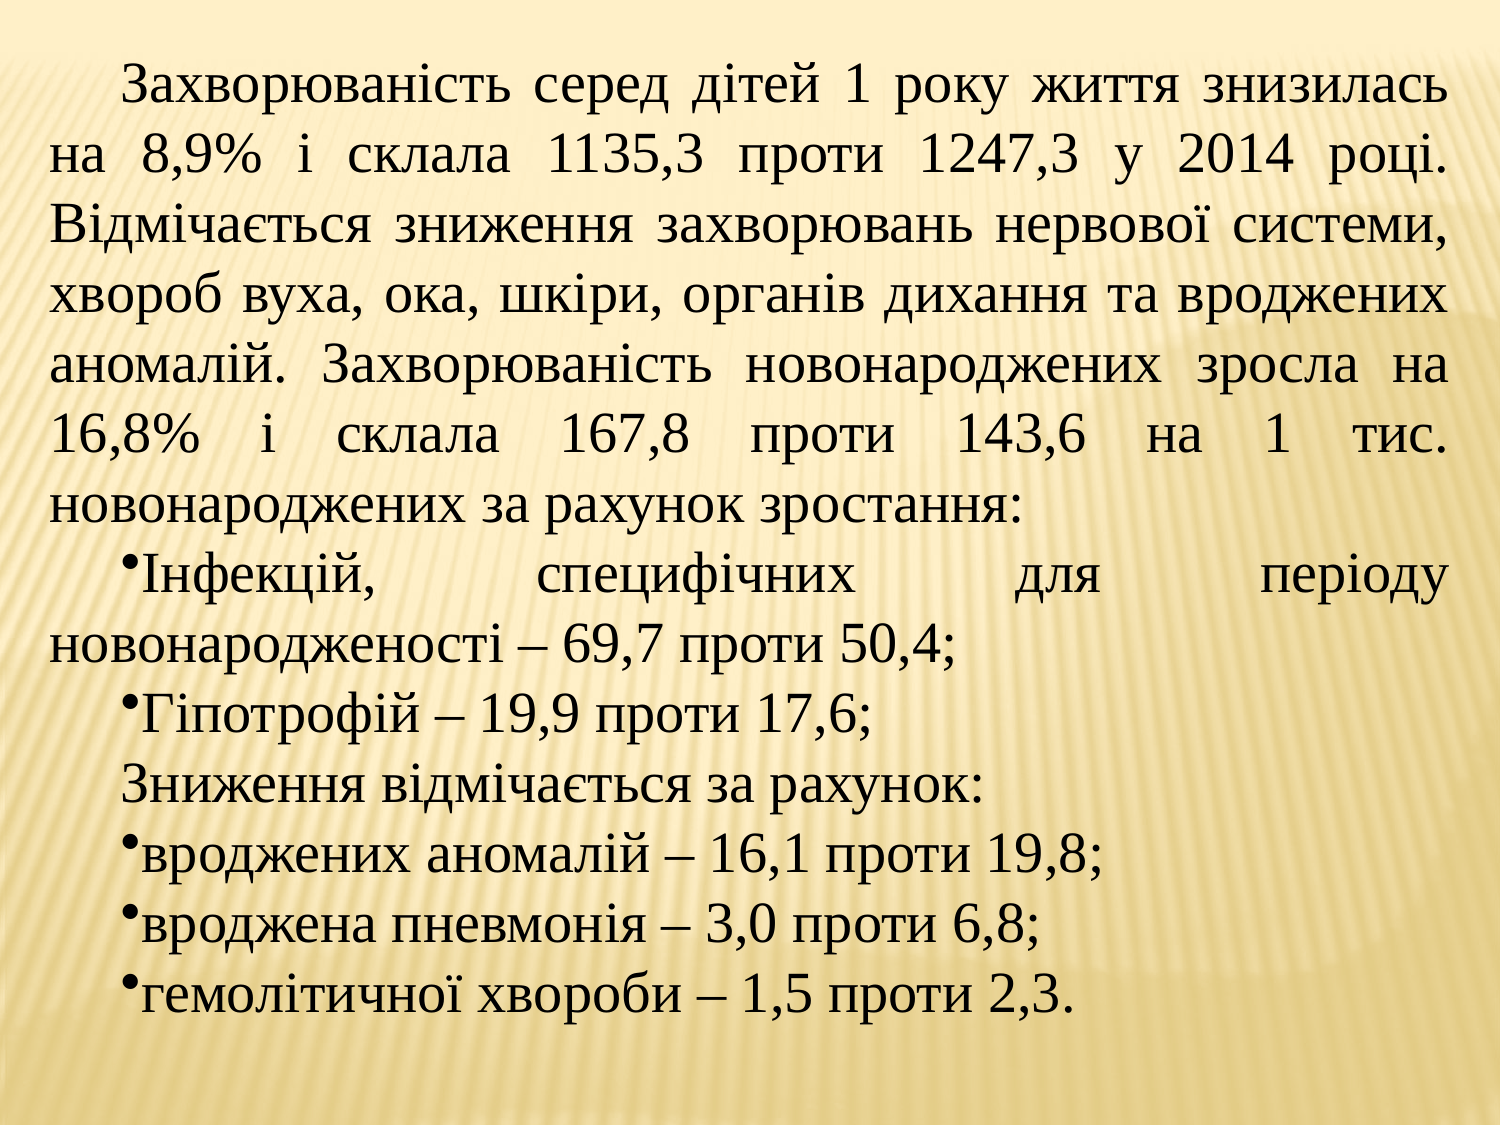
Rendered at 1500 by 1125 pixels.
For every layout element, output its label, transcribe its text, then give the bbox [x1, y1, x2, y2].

text_box Захворюваність серед дітей 1 року життя знизилась на 8,9% і склала 1135,3 проти 1247,3 у 2014 році. Відмічається зниження захворювань нервової системи, хвороб вуха, ока, шкіри, органів дихання та вроджених аномалій. Захворюваність новонароджених зросла на 16,8% і склала 167,8 проти 143,6 на 1 тис. новонароджених за рахунок зростання: Інфекцій, специфічних для періоду новонародженості – 69,7 проти 50,4; Гіпотрофій – 19,9 проти 17,6; Зниження відмічається за рахунок: вроджених аномалій – 16,1 проти 19,8; вроджена пневмонія – 3,0 проти 6,8; гемолітичної хвороби – 1,5 проти 2,3. [35, 36, 1465, 1077]
